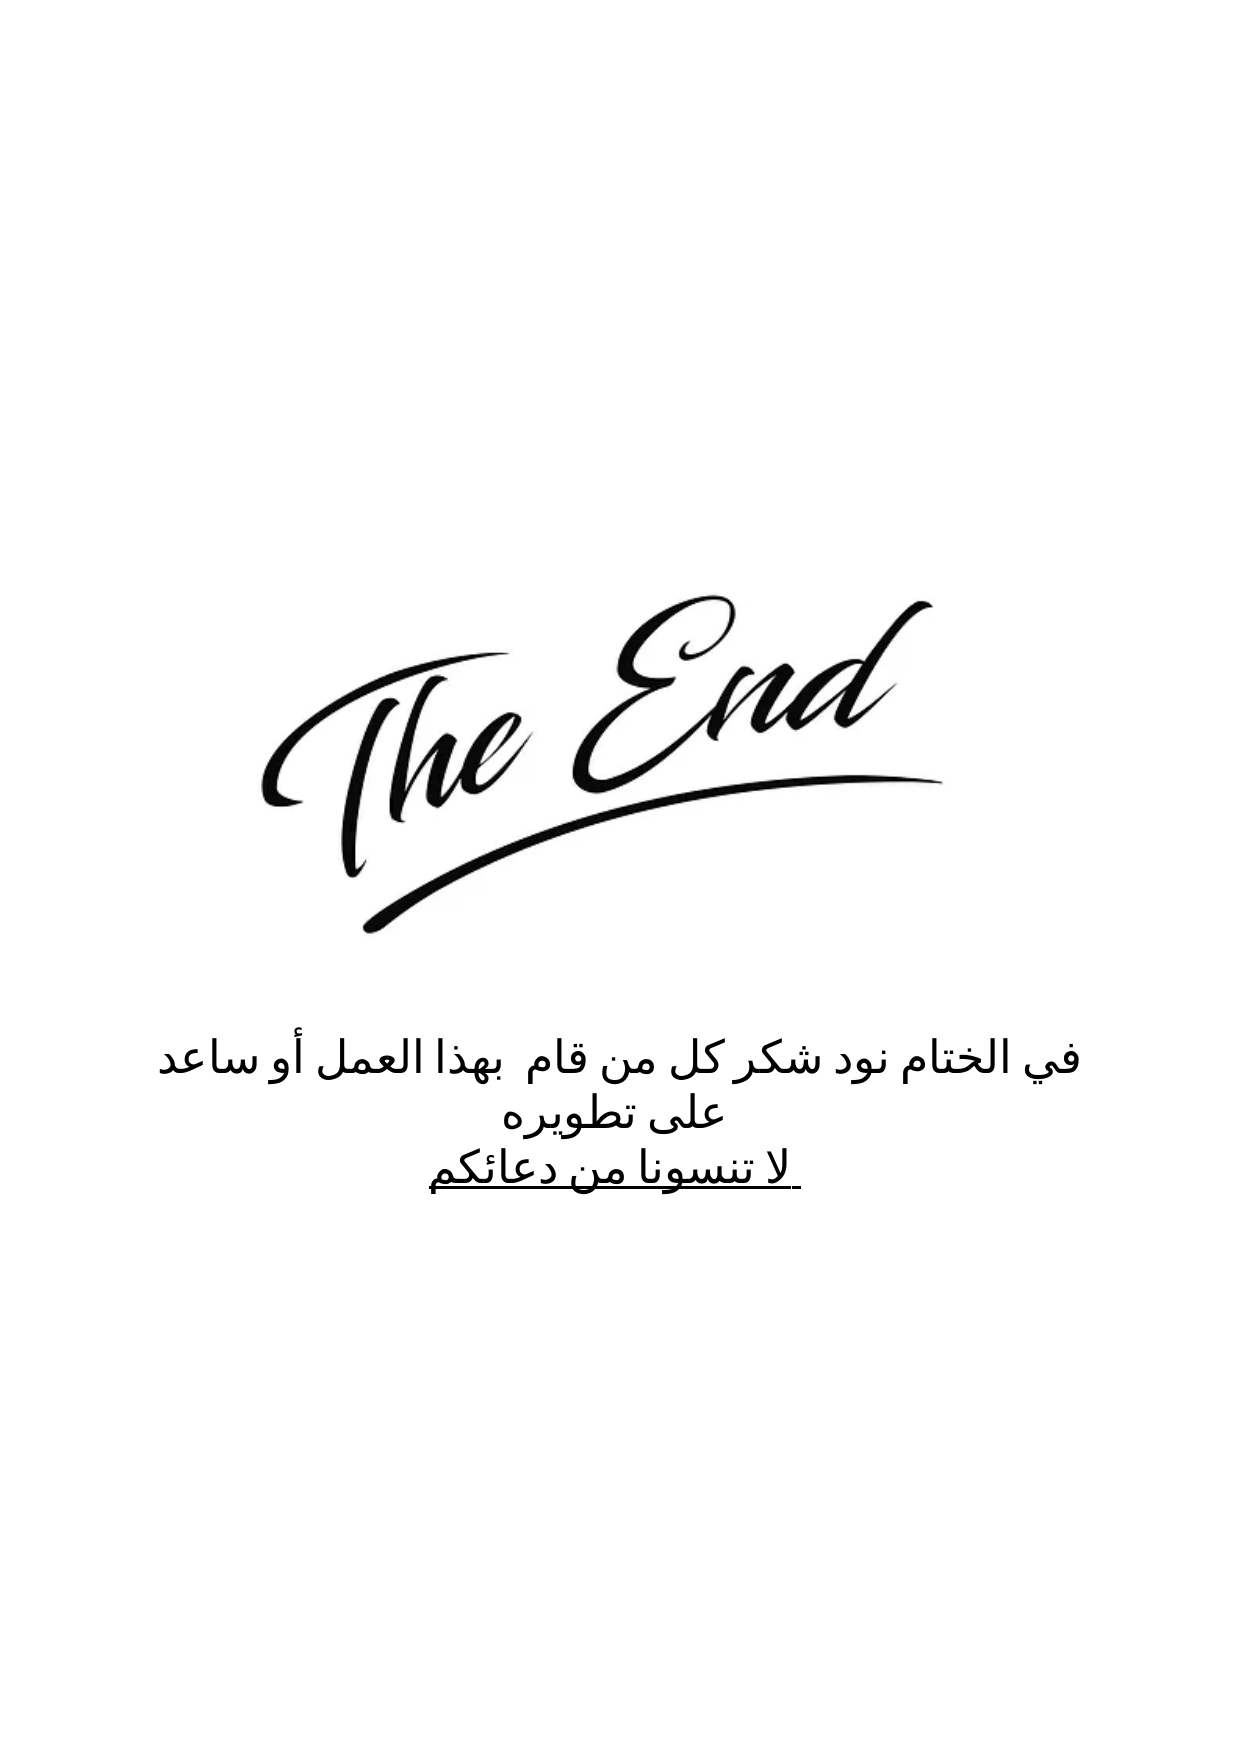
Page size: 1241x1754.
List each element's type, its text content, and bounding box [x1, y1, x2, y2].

picture [257, 591, 948, 940]
text_box في الختام نود شكر كل من قام بهذا العمل أو ساعد على تطويره لا تنسونا من دعائكم [124, 1012, 1116, 1263]
